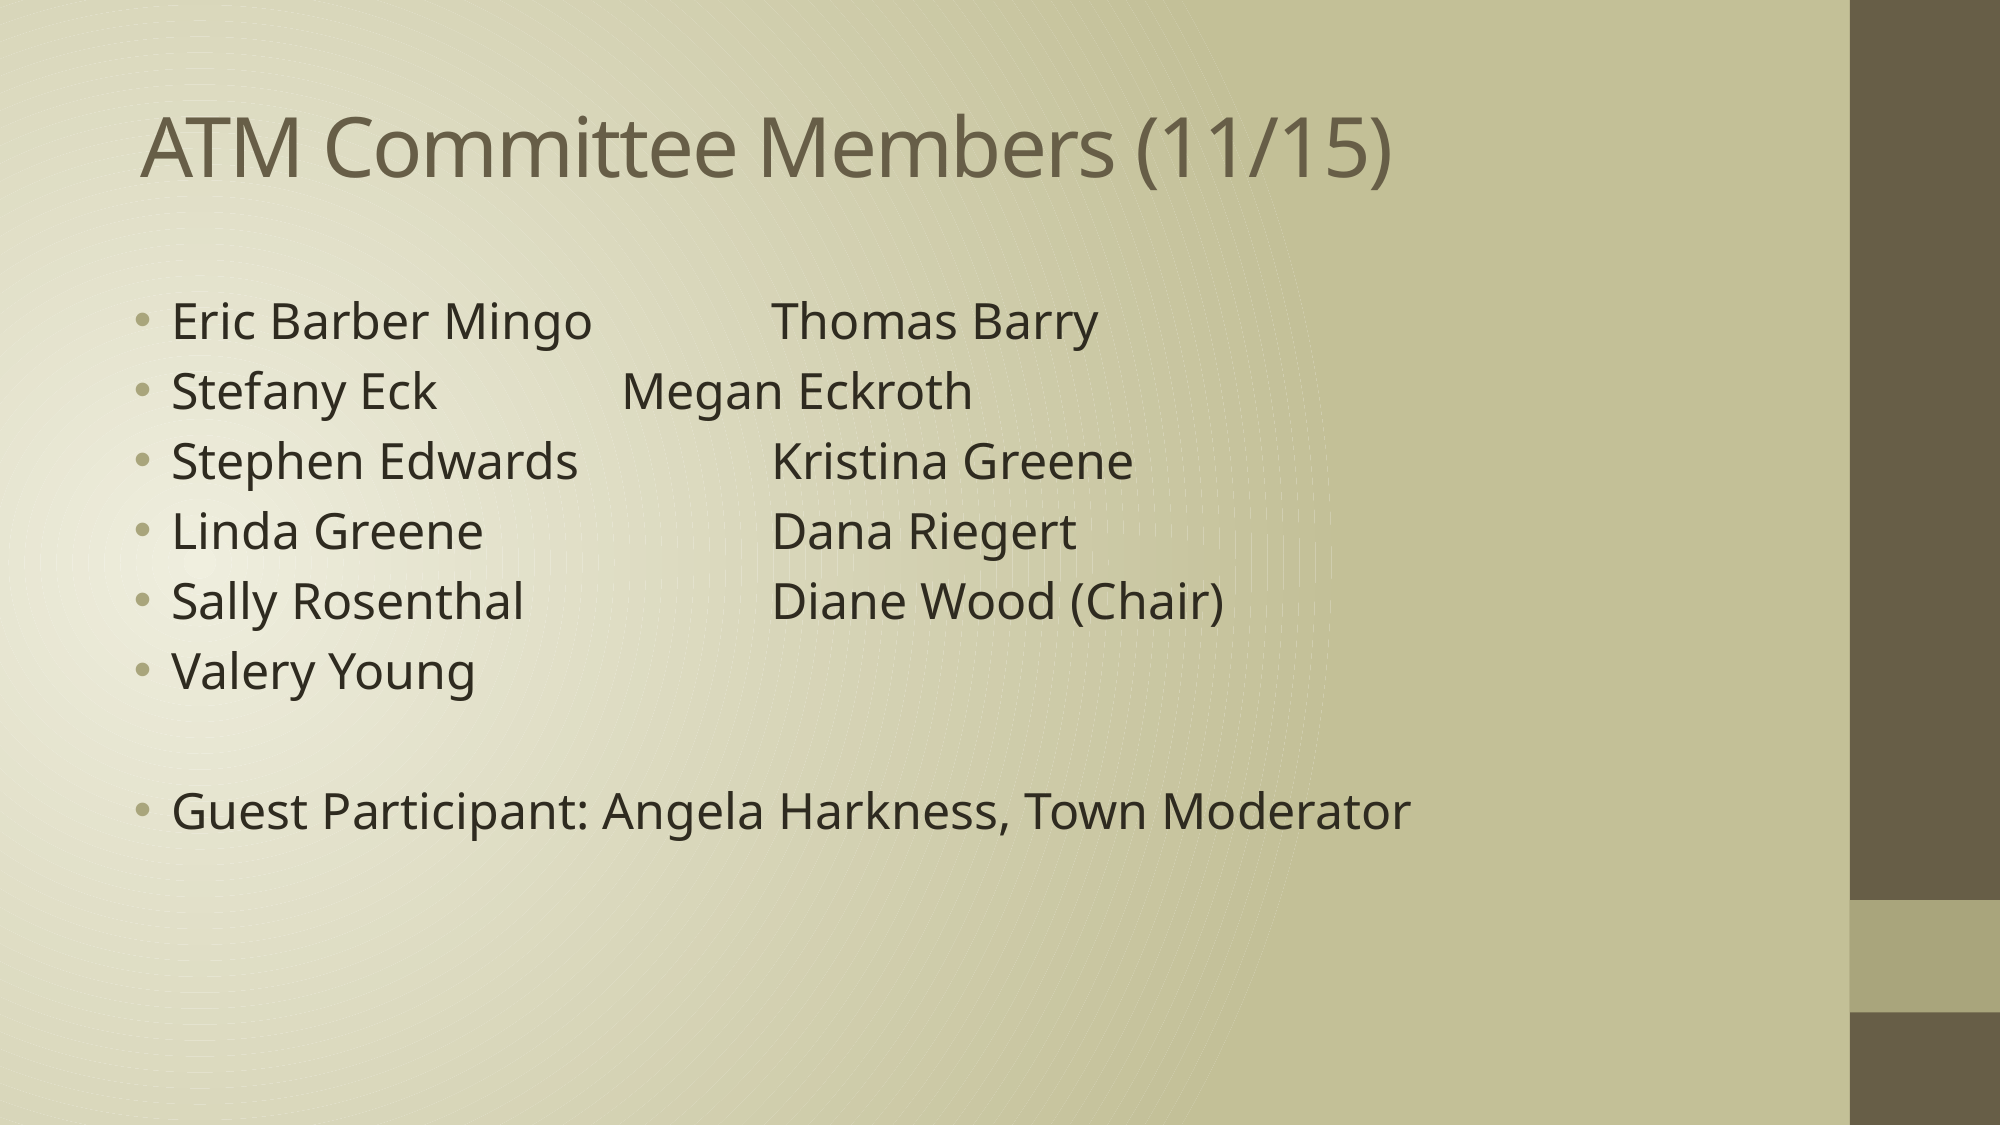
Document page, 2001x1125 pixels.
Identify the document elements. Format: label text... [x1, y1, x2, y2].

title ATM Committee Members (11/15) [99, 45, 1767, 216]
list Eric Barber Mingo Thomas Barry Stefany Eck Megan Eckroth Stephen Edwards Kristina Greene Linda Greene Dana Riegert Sally Rosenthal Diane Wood (Chair) Valery Young Guest Participant: Angela Harkness, Town Moderator [99, 216, 1767, 1005]
